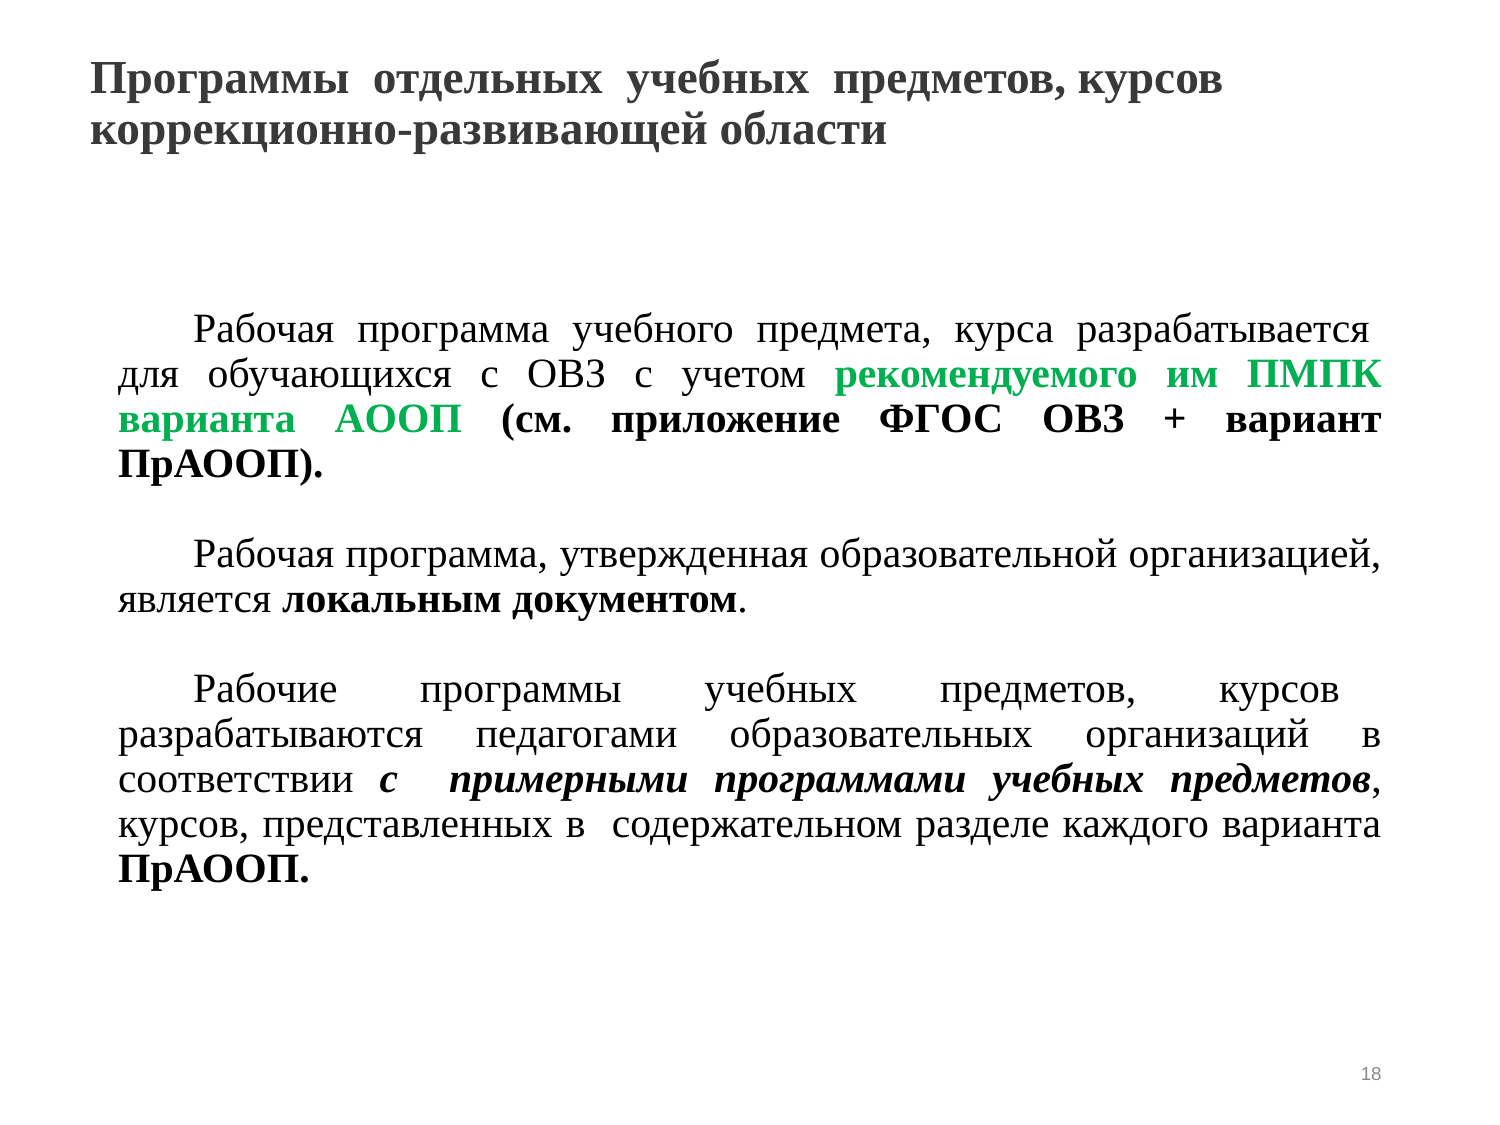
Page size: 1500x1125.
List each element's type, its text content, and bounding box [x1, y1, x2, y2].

title Программы отдельных учебных предметов, курсов коррекционно-развивающей области [75, 45, 1425, 163]
list Рабочая программа учебного предмета, курса разрабатывается для обучающихся с ОВЗ с учетом рекомендуемого им ПМПК варианта AOOП (см. приложение ФГОС ОВЗ + вариант ПрАООП). Рабочая программа, утвержденная образовательной организацией, является локальным документом. Рабочие программы учебных предметов, курсов разрабатываются педагогами образовательных организаций в соответствии с примерными программами учебных предметов, курсов, представленных в содержательном разделе каждого варианта ПрАООП. [103, 299, 1397, 1014]
slide_number 18 [1059, 1042, 1397, 1103]
